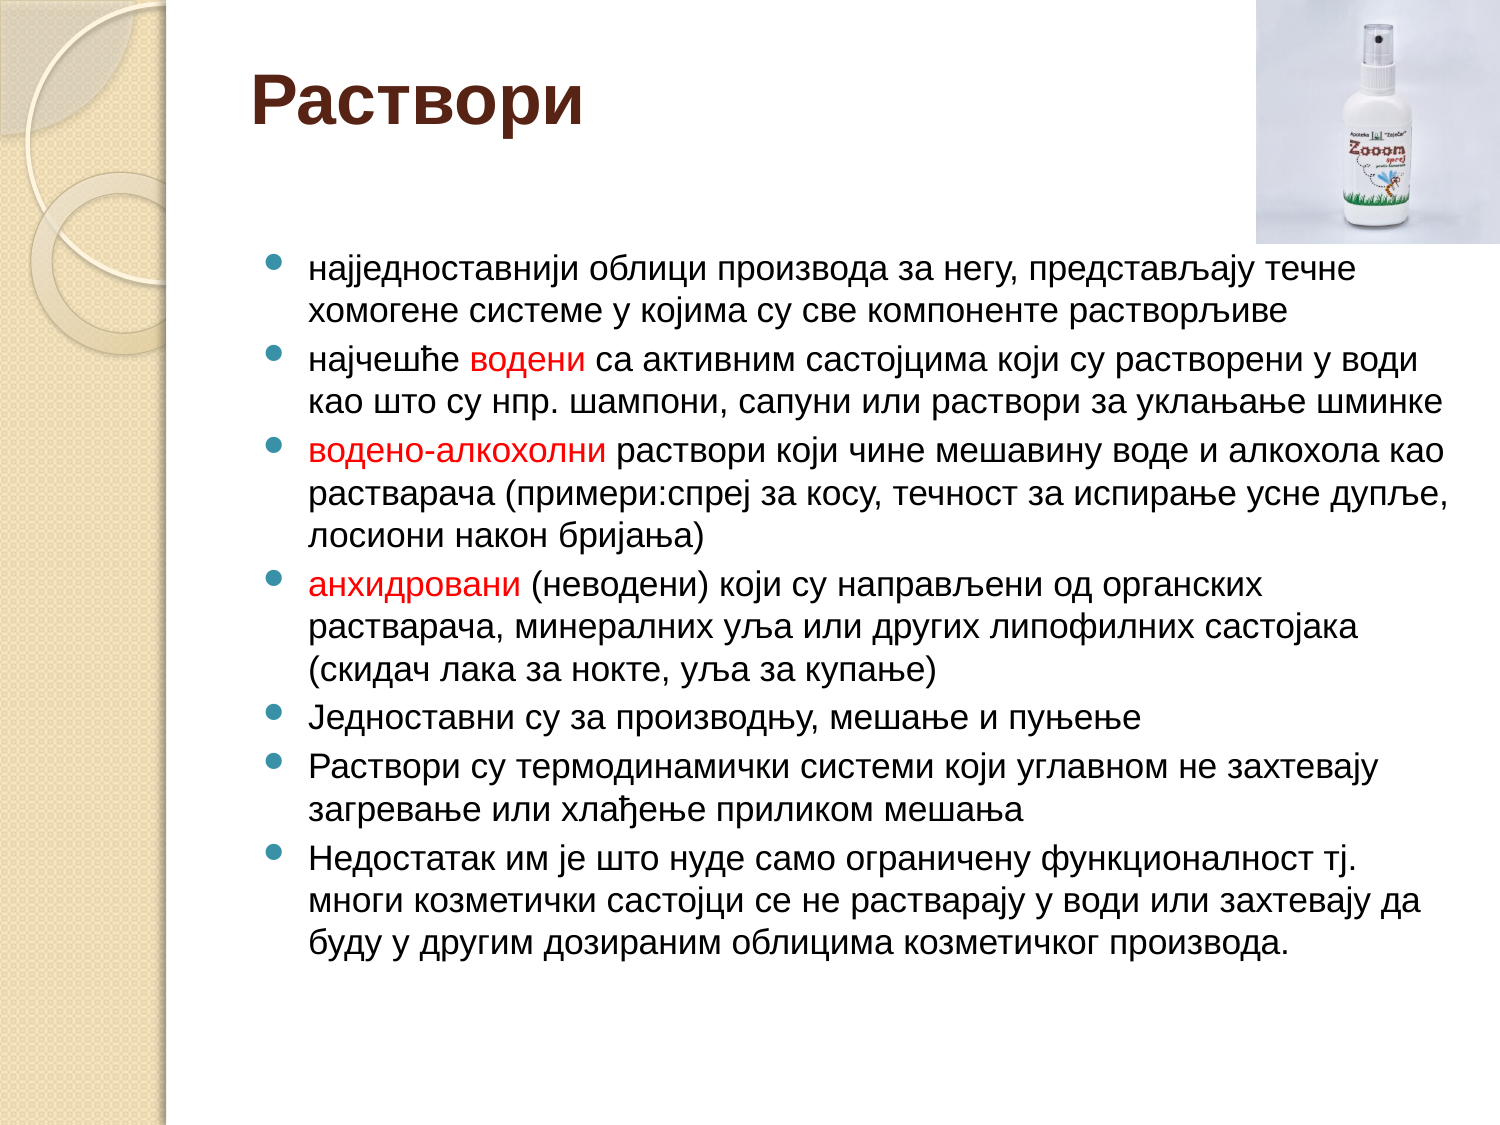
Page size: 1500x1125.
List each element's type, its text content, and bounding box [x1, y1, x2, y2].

picture [1256, 0, 1500, 244]
list најједноставнији облици производа за негу, представљају течне хомогене системе у којима су све компоненте растворљиве најчешће водени са активним састојцима који су растворени у води као што су нпр. шампони, сапуни или раствори за уклањање шминке водено-алкохолни раствори који чине мешавину воде и алкохола као растварача (примери:спреј за косу, течност за испирање усне дупље, лосиони након бријања) анхидровани (неводени) који су направљени од органских растварача, минералних уља или других липофилних састојака (скидач лака за нокте, уља за купање) Једноставни су за производњу, мешање и пуњење Раствори су термодинамички системи који углавном не захтевају загревање или хлађење приликом мешања Недостатак им је што нуде само ограничену функционалност тј. многи козметички састојци се не растварају у води или захтевају да буду у другим дозираним облицима козметичког производа. [235, 237, 1466, 1025]
title Раствори [235, 45, 1249, 233]
